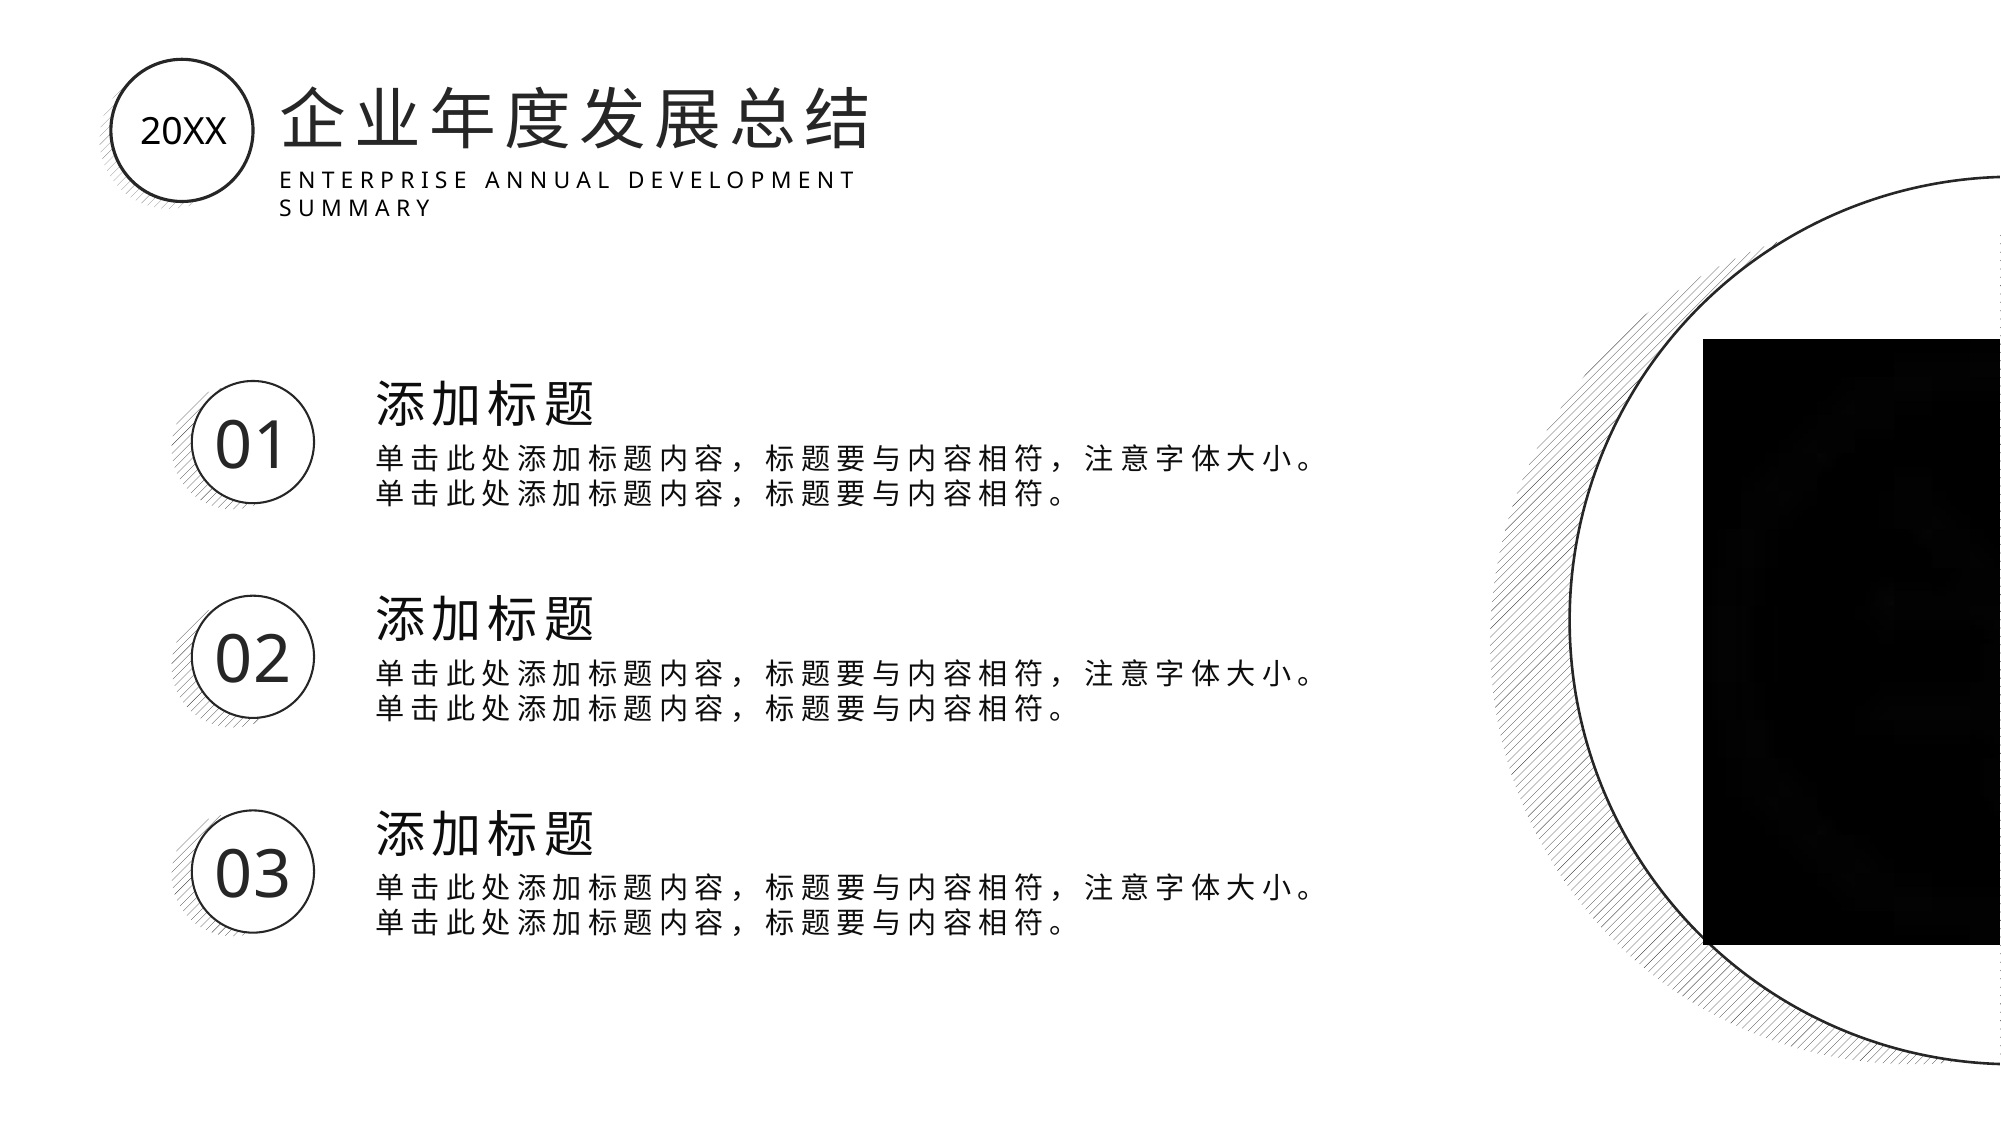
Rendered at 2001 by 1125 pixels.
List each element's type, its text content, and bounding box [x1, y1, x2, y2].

text_box 添加标题 [360, 794, 661, 870]
text_box 添加标题 [360, 580, 661, 655]
text_box 单击此处添加标题内容，标题要与内容相符，注意字体大小。单击此处添加标题内容，标题要与内容相符。 [360, 862, 1329, 948]
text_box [1490, 176, 2000, 1065]
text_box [171, 595, 314, 728]
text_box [99, 59, 254, 209]
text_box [171, 810, 314, 937]
text_box 添加标题 [360, 365, 661, 441]
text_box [264, 69, 956, 230]
text_box 单击此处添加标题内容，标题要与内容相符，注意字体大小。单击此处添加标题内容，标题要与内容相符。 [360, 647, 1329, 733]
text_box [171, 380, 314, 510]
text_box 单击此处添加标题内容，标题要与内容相符，注意字体大小。单击此处添加标题内容，标题要与内容相符。 [360, 432, 1329, 518]
